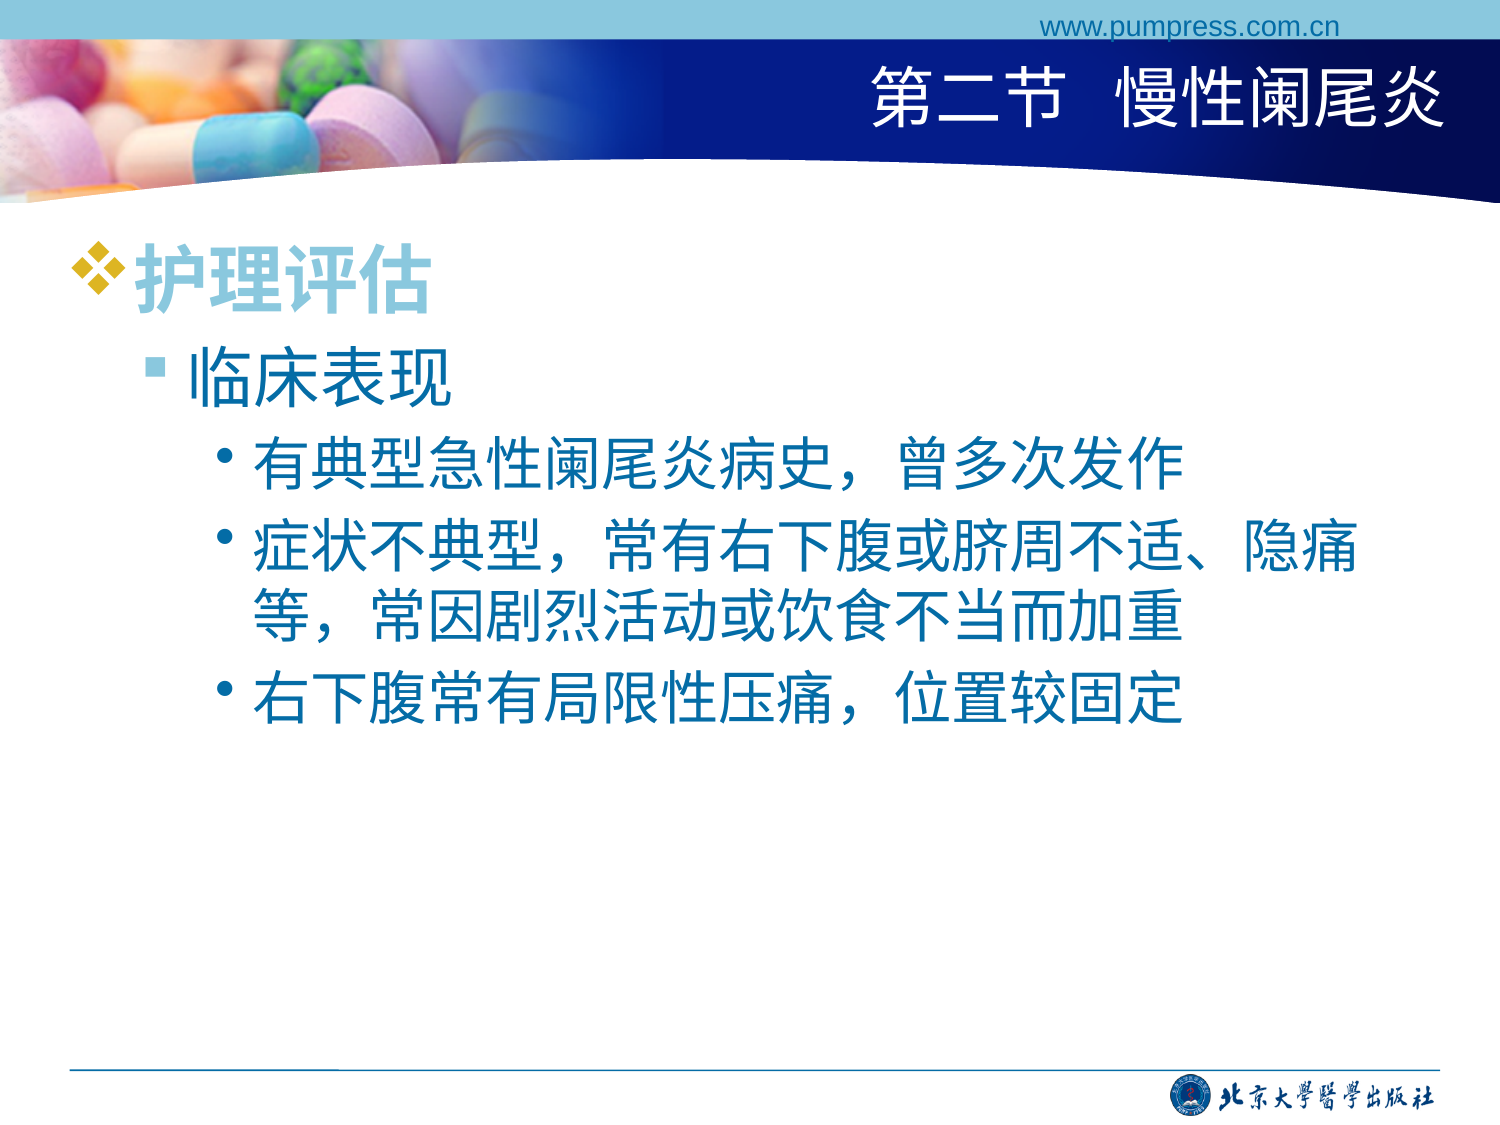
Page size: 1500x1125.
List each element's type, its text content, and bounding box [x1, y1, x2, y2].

title 第二节 慢性阑尾炎 [137, 49, 1463, 143]
slide_number www.pumpress.com.cn [1025, 0, 1463, 38]
picture [0, 40, 1500, 203]
picture [1170, 1074, 1436, 1118]
list 护理评估 临床表现 有典型急性阑尾炎病史，曾多次发作 症状不典型，常有右下腹或脐周不适、隐痛等，常因剧烈活动或饮食不当而加重 右下腹常有局限性压痛，位置较固定 [49, 224, 1463, 1026]
